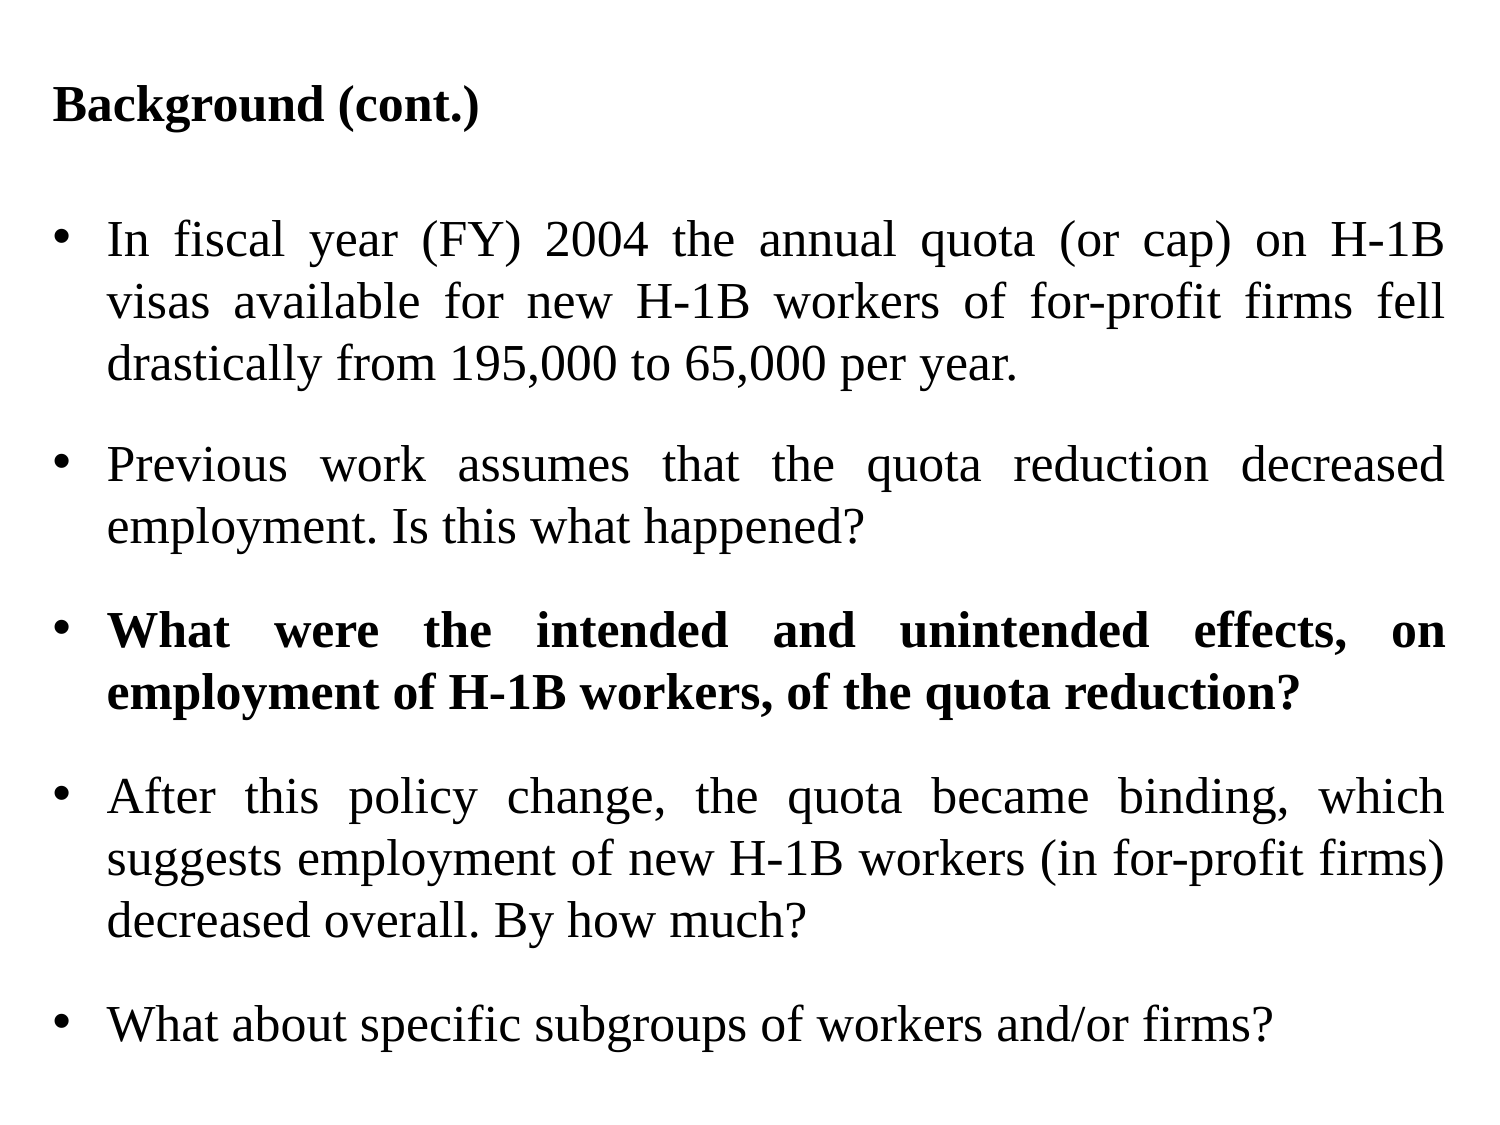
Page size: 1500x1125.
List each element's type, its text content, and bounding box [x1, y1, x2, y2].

list Background (cont.) In fiscal year (FY) 2004 the annual quota (or cap) on H-1B visas available for new H-1B workers of for-profit firms fell drastically from 195,000 to 65,000 per year. Previous work assumes that the quota reduction decreased employment. Is this what happened? What were the intended and unintended effects, on employment of H-1B workers, of the quota reduction? After this policy change, the quota became binding, which suggests employment of new H-1B workers (in for-profit firms) decreased overall. By how much? What about specific subgroups of workers and/or firms? [37, 62, 1463, 1063]
